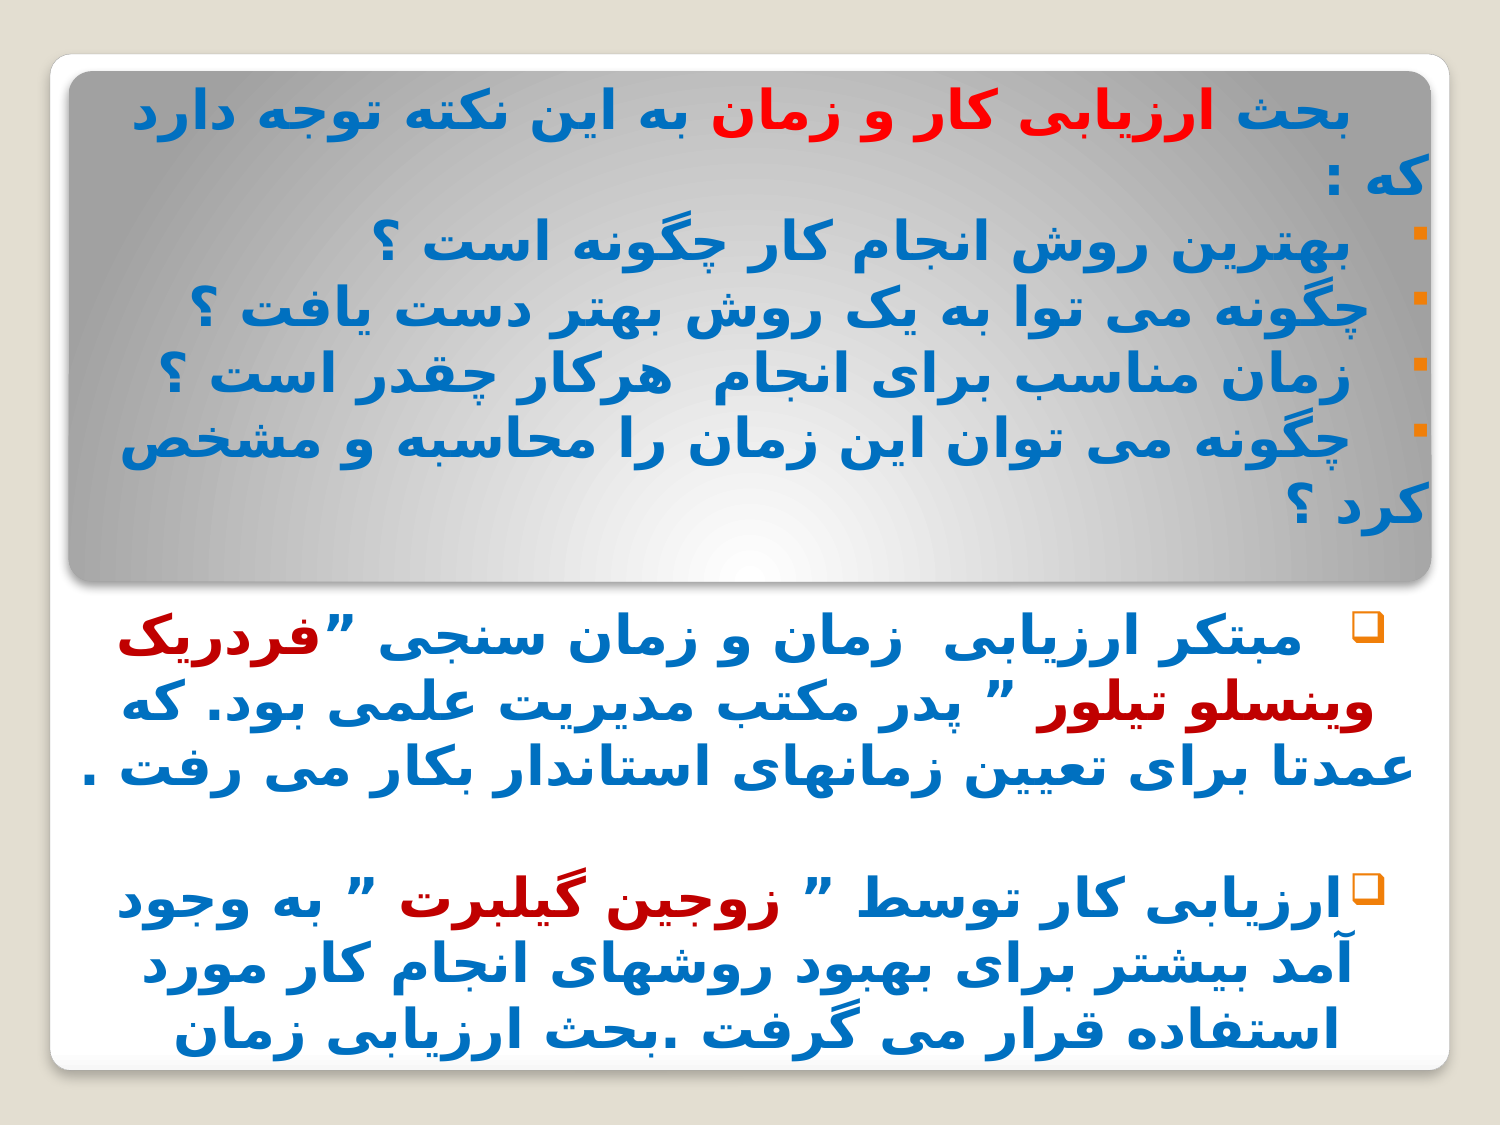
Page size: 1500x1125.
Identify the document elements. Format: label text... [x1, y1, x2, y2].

title [0, 0, 1500, 175]
subtitle بحث ارزیابی کار و زمان به این نکته توجه دارد که : بهترین روش انجام کار چگونه است ؟ چگونه می توا به یک روش بهتر دست یافت ؟ زمان مناسب برای انجام هرکار چقدر است ؟ چگونه می توان این زمان را محاسبه و مشخص کرد ؟ مبتکر ارزیابی زمان و زمان سنجی ”فردریک وینسلو تیلور ” پدر مکتب مدیریت علمی بود. که عمدتا برای تعیین زمانهای استاندار بکار می رفت . ارزیابی کار توسط ” زوجین گیلبرت ” به وجود آمد بیشتر برای بهبود روشهای انجام کار مورد استفاده قرار می گرفت .بحث ارزیابی زمان [37, 75, 1450, 1125]
